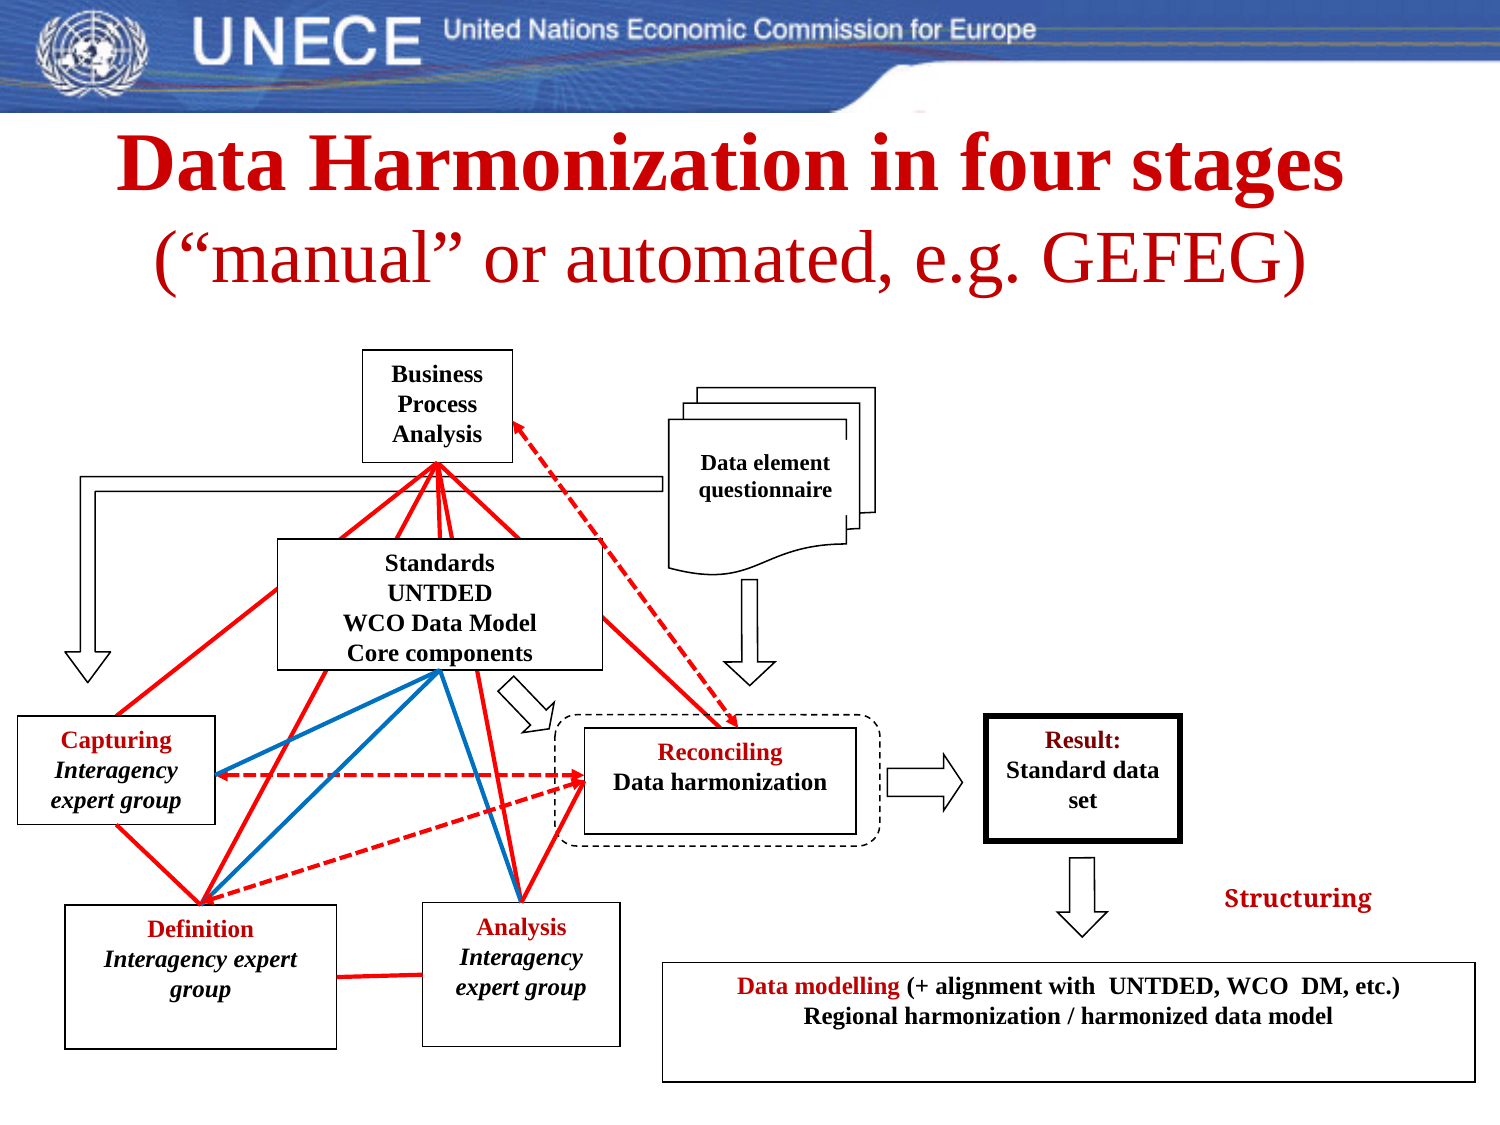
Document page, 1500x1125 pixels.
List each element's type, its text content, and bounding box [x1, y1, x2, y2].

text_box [336, 974, 423, 978]
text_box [116, 462, 198, 717]
text_box [0, 226, 1500, 332]
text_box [437, 462, 441, 540]
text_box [439, 784, 516, 903]
text_box [668, 387, 876, 574]
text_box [115, 824, 201, 906]
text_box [437, 462, 522, 669]
text_box [64, 476, 110, 683]
text_box Analysis Interagency expert group [422, 902, 620, 1047]
text_box [887, 754, 963, 811]
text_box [439, 669, 585, 776]
text_box Data element questionnaire [675, 439, 857, 516]
text_box [724, 708, 739, 728]
text_box Structuring [1149, 875, 1447, 920]
text_box Business Process Analysis [362, 350, 513, 459]
text_box [724, 579, 776, 686]
text_box [512, 420, 525, 435]
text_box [200, 669, 433, 906]
title Data Harmonization in four stages (“manual” or automated, e.g. GEFEG) [0, 99, 1463, 226]
text_box Capturing Interagency expert group [17, 715, 194, 825]
picture [0, 0, 1500, 113]
text_box [588, 714, 880, 847]
text_box Data modelling (+ alignment with UNTDED, WCO DM, etc.) Regional harmonization / harmonized data model [662, 962, 1475, 1083]
text_box [1057, 857, 1108, 937]
text_box Definition Interagency expert group [64, 905, 337, 1050]
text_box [523, 462, 721, 729]
text_box Result: Standard data set [986, 715, 1180, 842]
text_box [521, 780, 585, 903]
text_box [200, 462, 433, 669]
